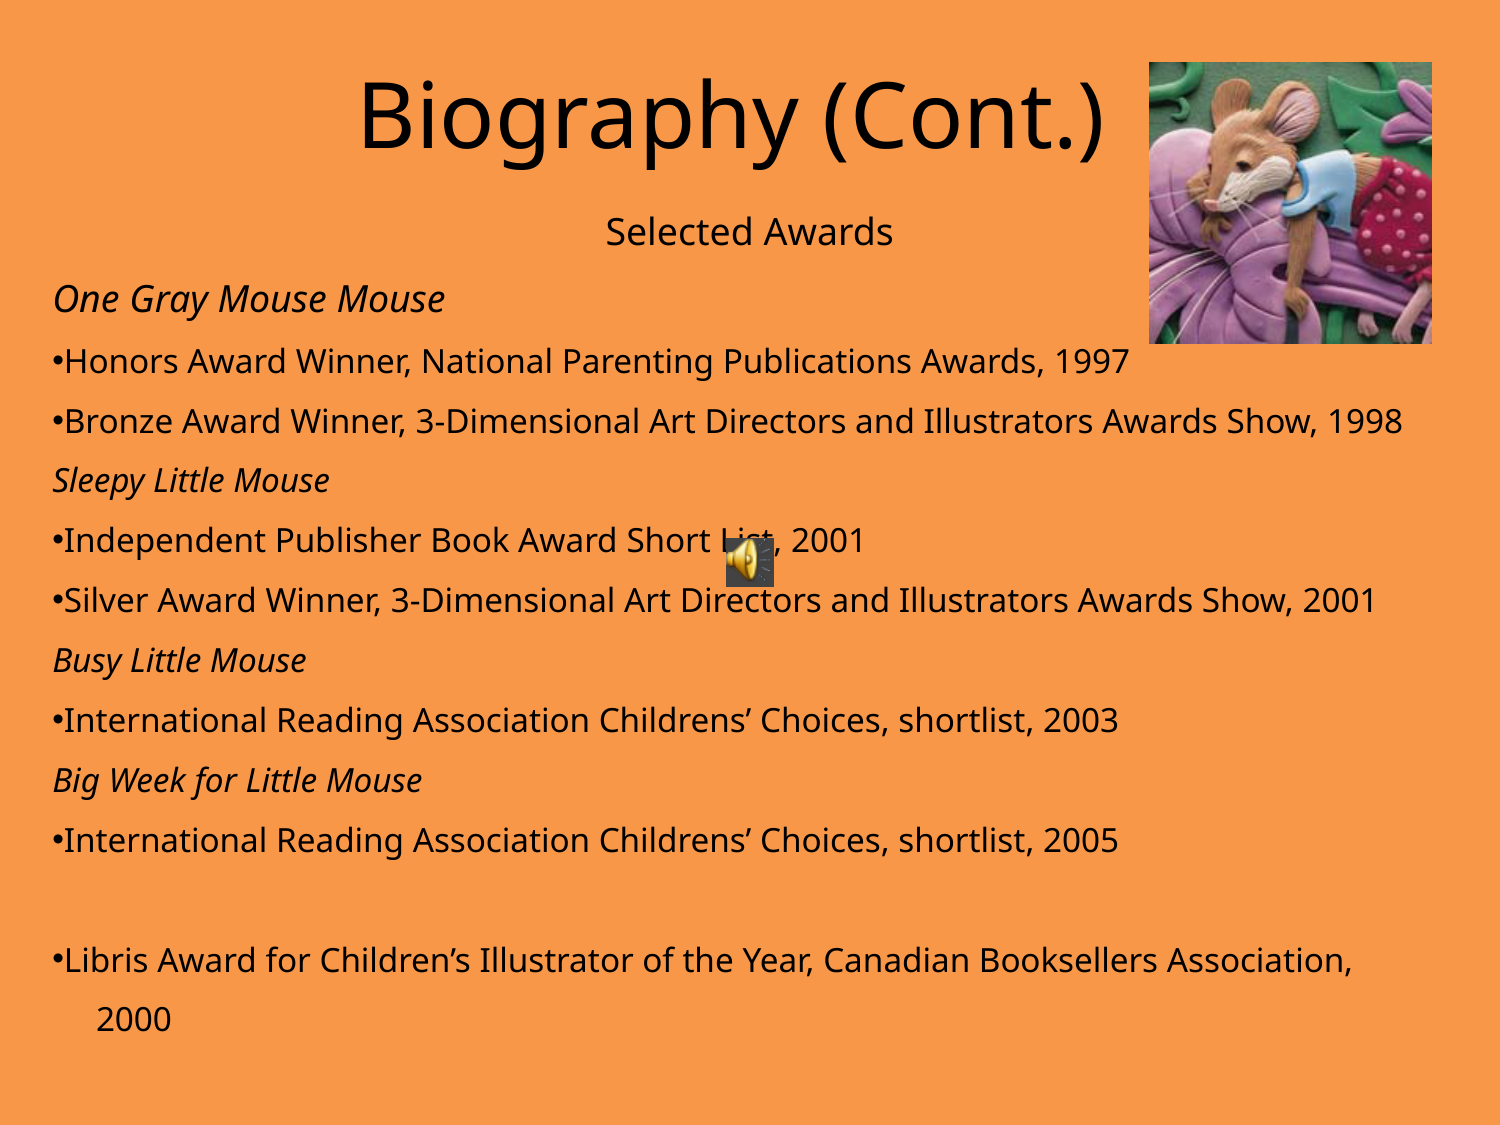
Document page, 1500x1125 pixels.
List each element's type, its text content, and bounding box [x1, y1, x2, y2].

picture [724, 537, 776, 588]
text_box Biography (Cont.) [212, 49, 1250, 175]
text_box Selected Awards One Gray Mouse Mouse Honors Award Winner, National Parenting Publications Awards, 1997 Bronze Award Winner, 3-Dimensional Art Directors and Illustrators Awards Show, 1998 Sleepy Little Mouse Independent Publisher Book Award Short List, 2001 Silver Award Winner, 3-Dimensional Art Directors and Illustrators Awards Show, 2001 Busy Little Mouse International Reading Association Childrens’ Choices, shortlist, 2003 Big Week for Little Mouse International Reading Association Childrens’ Choices, shortlist, 2005 Libris Award for Children’s Illustrator of the Year, Canadian Booksellers Association, 2000 [37, 200, 1463, 1046]
picture [1149, 62, 1432, 344]
